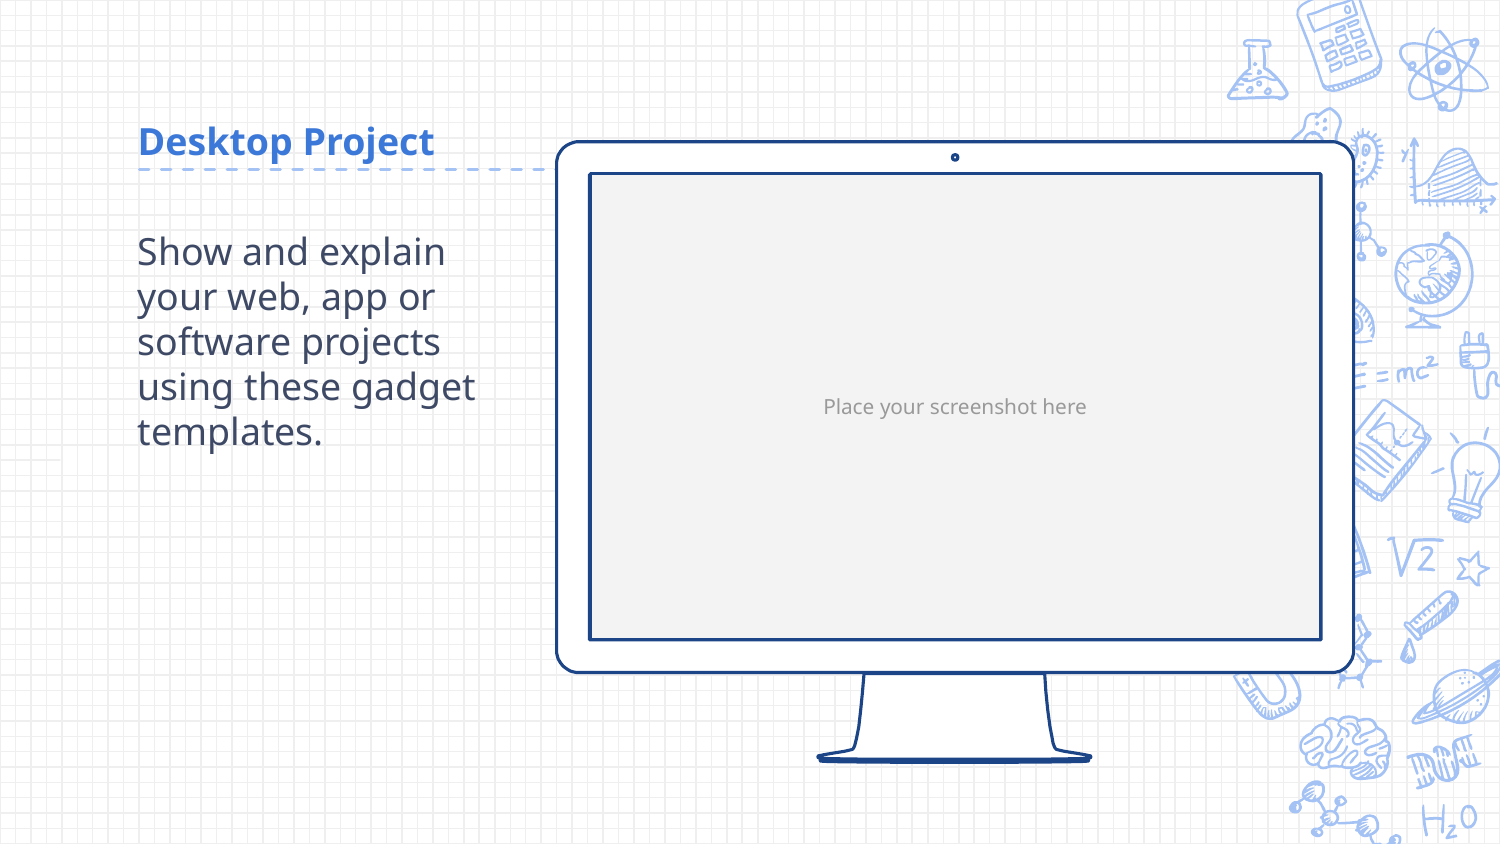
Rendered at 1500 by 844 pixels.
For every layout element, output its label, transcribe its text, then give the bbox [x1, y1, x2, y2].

list Show and explain your web, app or software projects using these gadget templates. [122, 212, 493, 806]
text_box Place your screenshot here [590, 173, 1321, 640]
title Desktop Project [122, 36, 1130, 178]
text_box [556, 141, 1354, 763]
